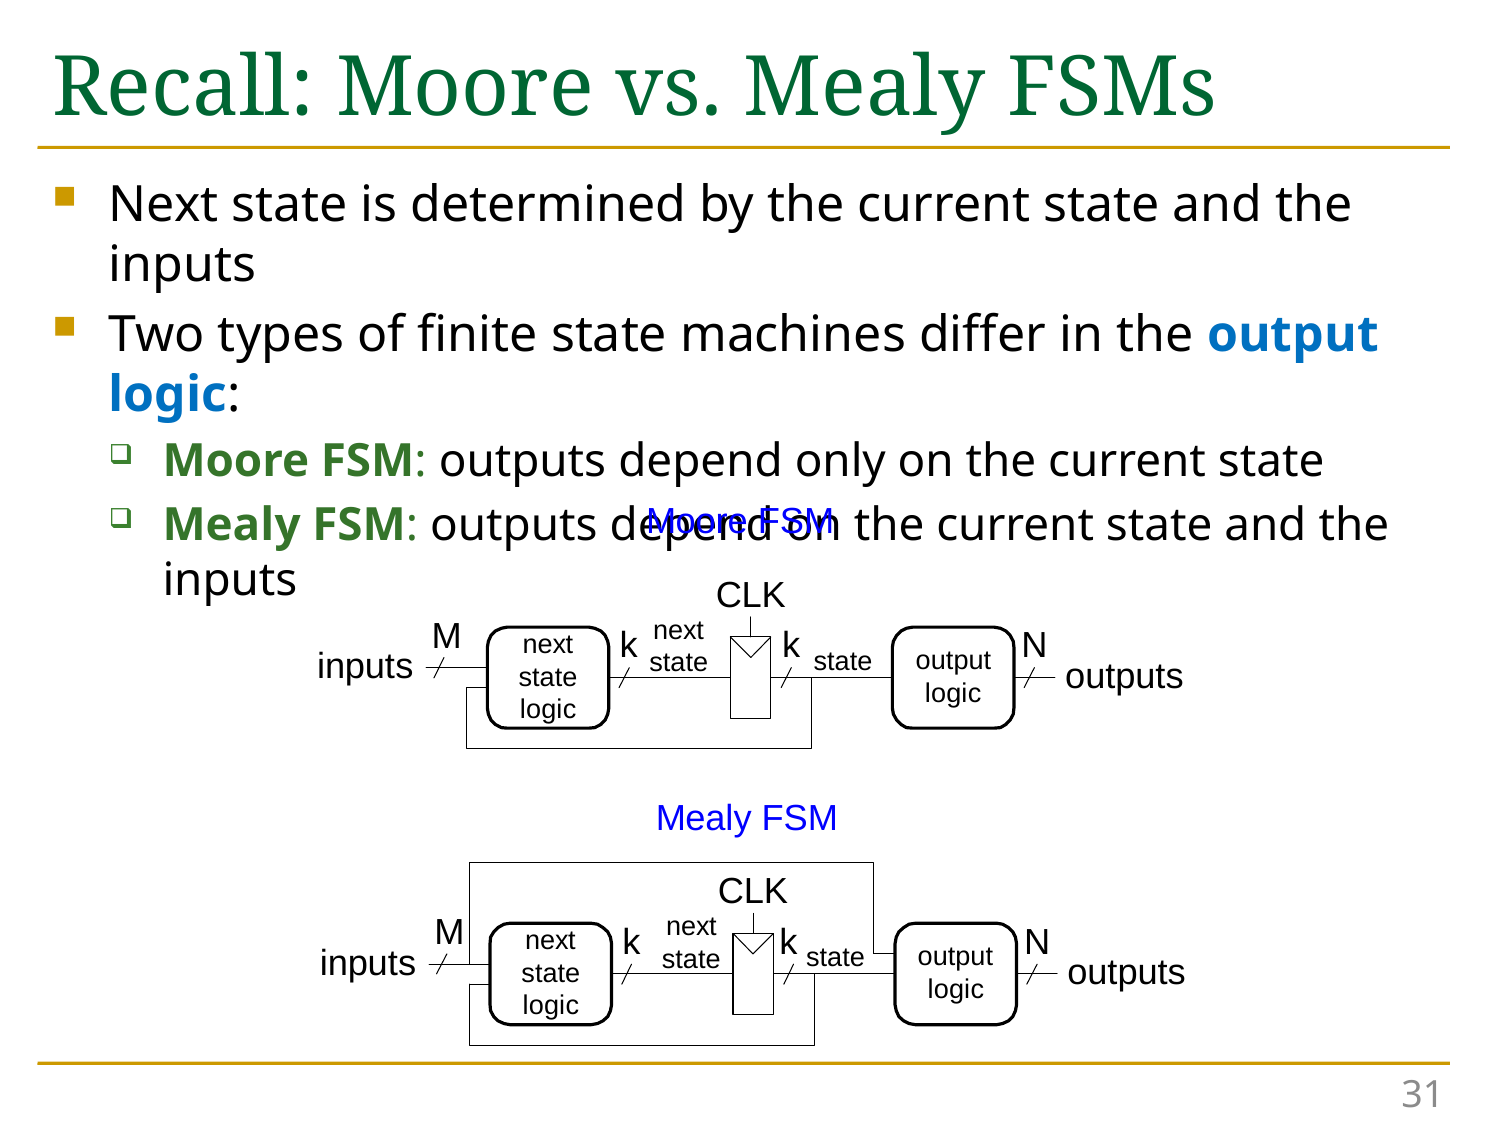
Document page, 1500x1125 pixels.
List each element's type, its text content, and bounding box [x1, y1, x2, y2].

list Next state is determined by the current state and the inputs Two types of finite state machines differ in the output logic: Moore FSM: outputs depend only on the current state Mealy FSM: outputs depend on the current state and the inputs [37, 163, 1450, 1016]
slide_number 31 [1121, 1066, 1460, 1125]
title Recall: Moore vs. Mealy FSMs [37, 24, 1450, 163]
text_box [287, 477, 1213, 1051]
